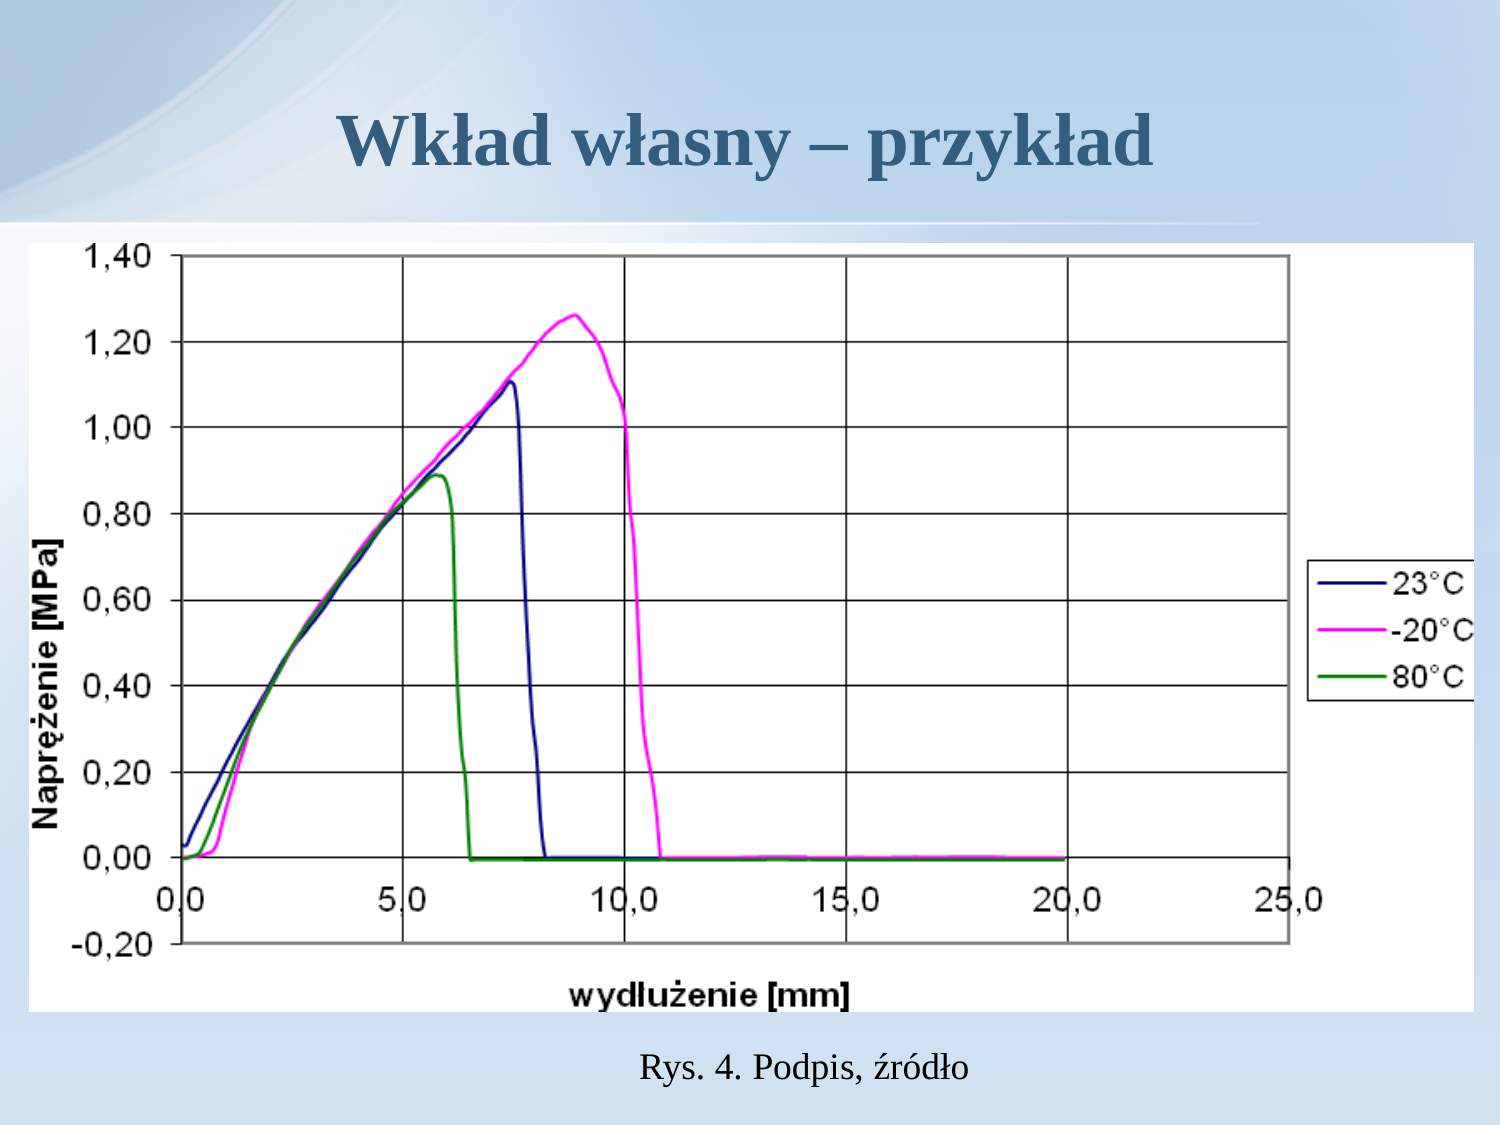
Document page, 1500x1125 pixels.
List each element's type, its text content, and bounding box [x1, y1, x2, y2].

text_box Wkład własny – przykład [70, 0, 1421, 188]
picture [0, 0, 1500, 1125]
text_box Rys. 4. Podpis, źródło [206, 1034, 1402, 1095]
